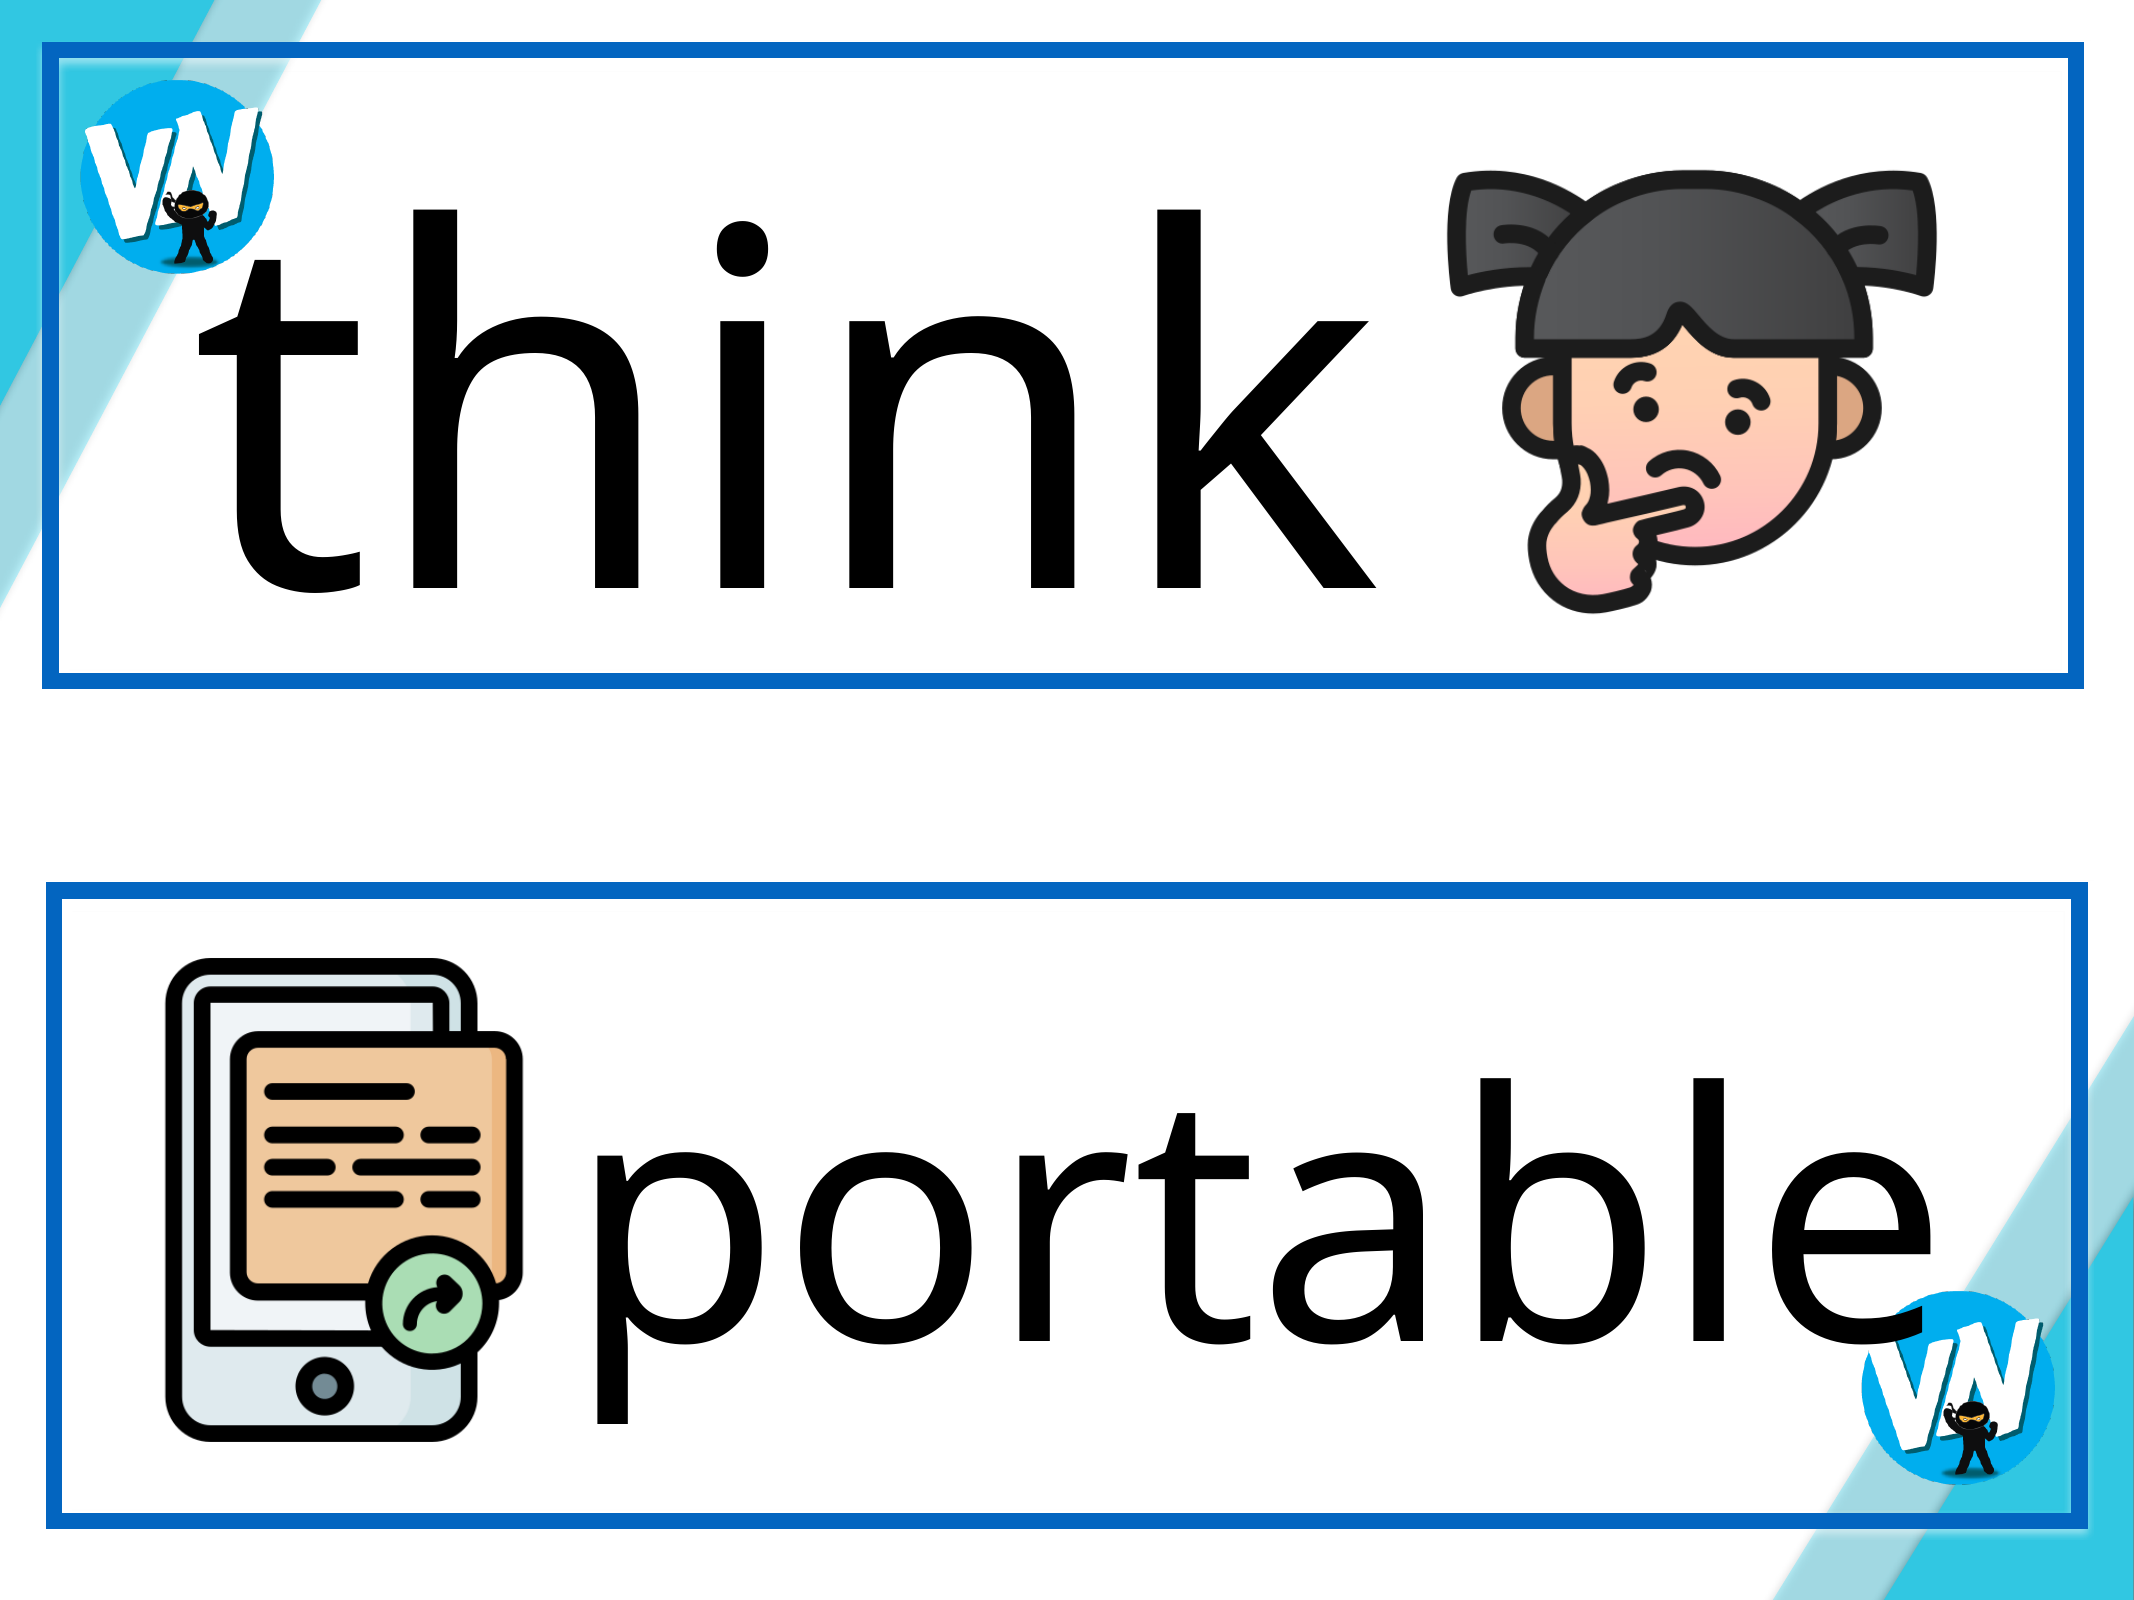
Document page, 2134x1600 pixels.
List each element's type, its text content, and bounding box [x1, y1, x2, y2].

text_box portable [620, 987, 1956, 1420]
text_box [86, 1420, 1956, 1522]
picture [1425, 125, 1959, 660]
picture [1837, 1288, 2080, 1488]
picture [57, 77, 299, 278]
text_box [1963, 235, 2134, 1600]
text_box [86, 50, 2076, 681]
picture [77, 932, 612, 1467]
text_box [86, 890, 1956, 987]
text_box think [183, 82, 1390, 697]
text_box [0, 0, 78, 1544]
